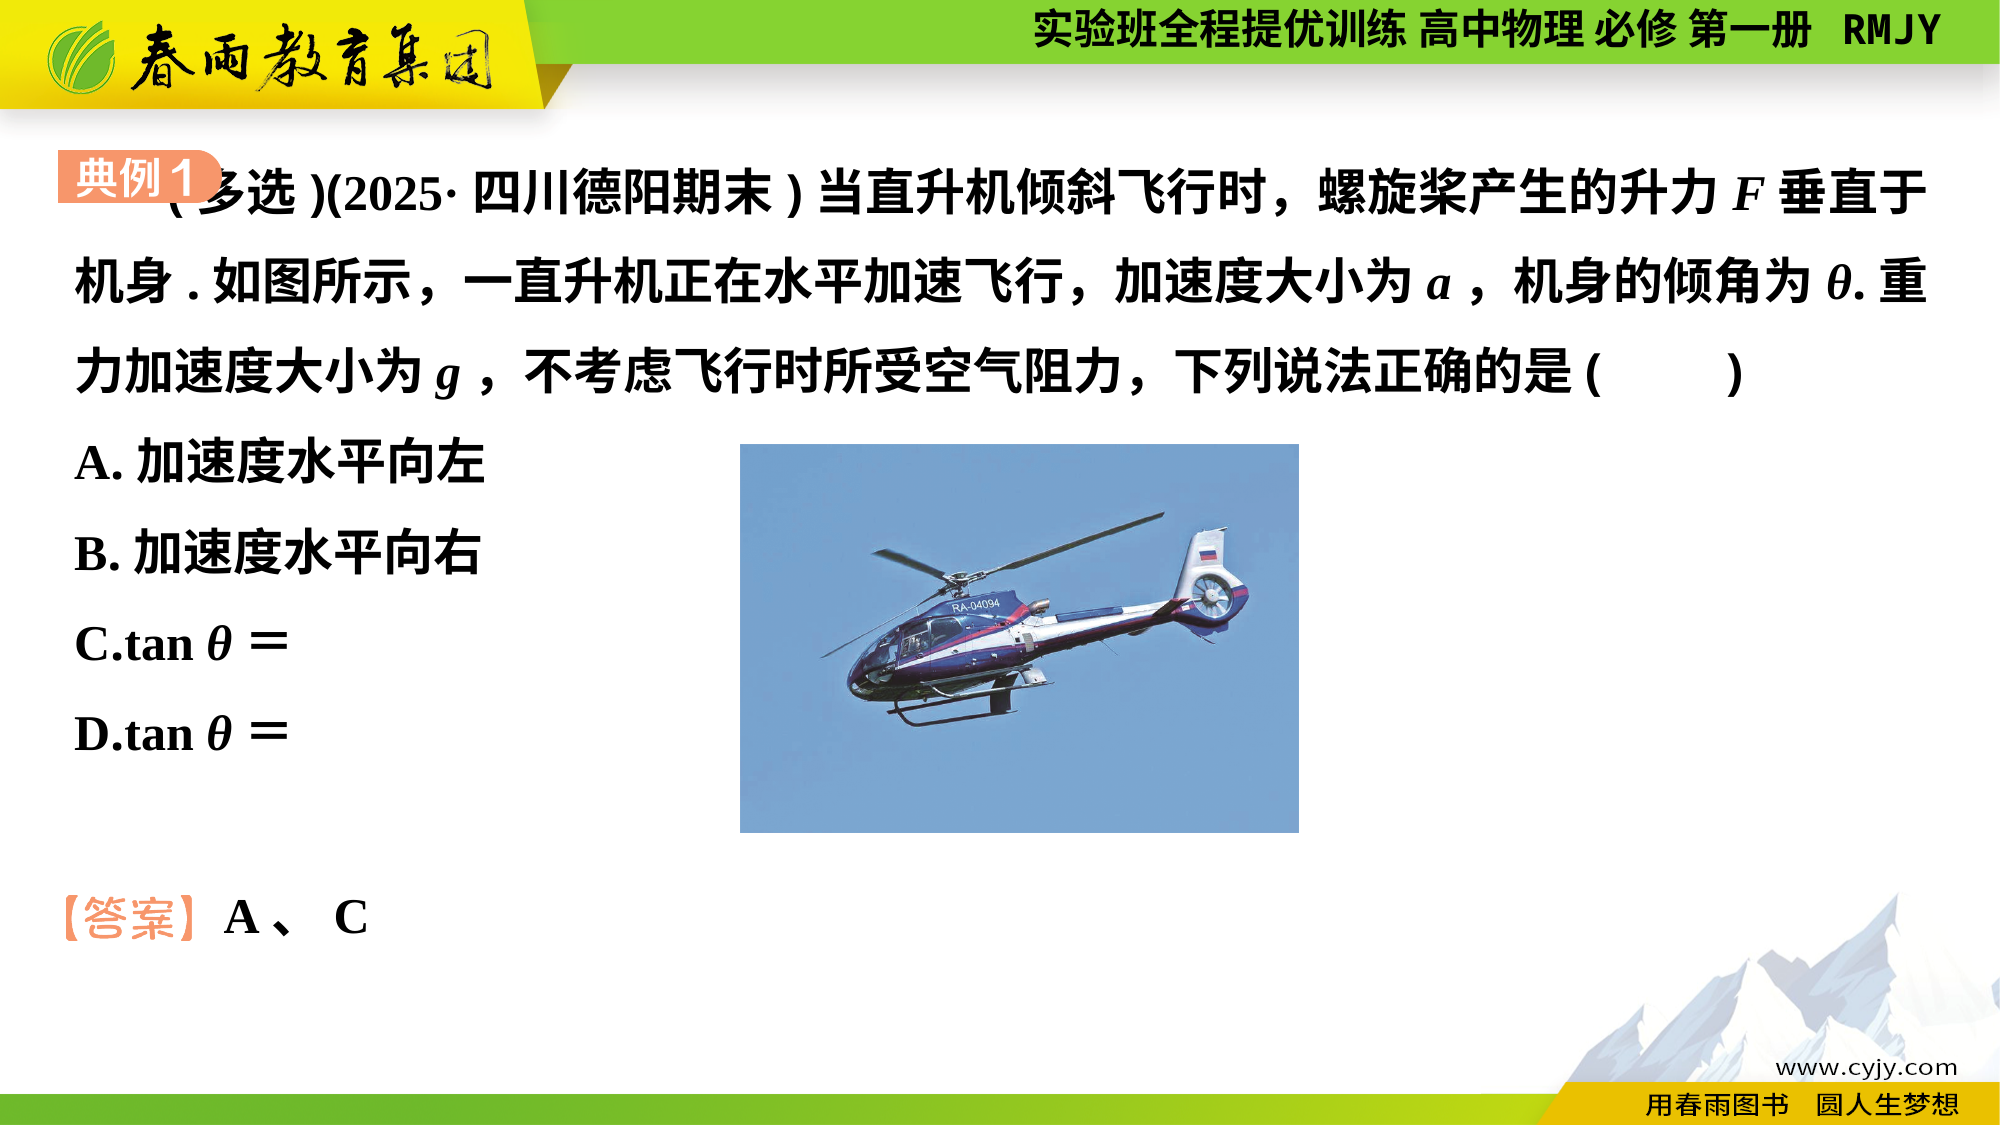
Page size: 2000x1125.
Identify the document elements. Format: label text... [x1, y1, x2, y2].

text_box A、C [208, 876, 385, 952]
picture [0, 0, 2000, 1125]
